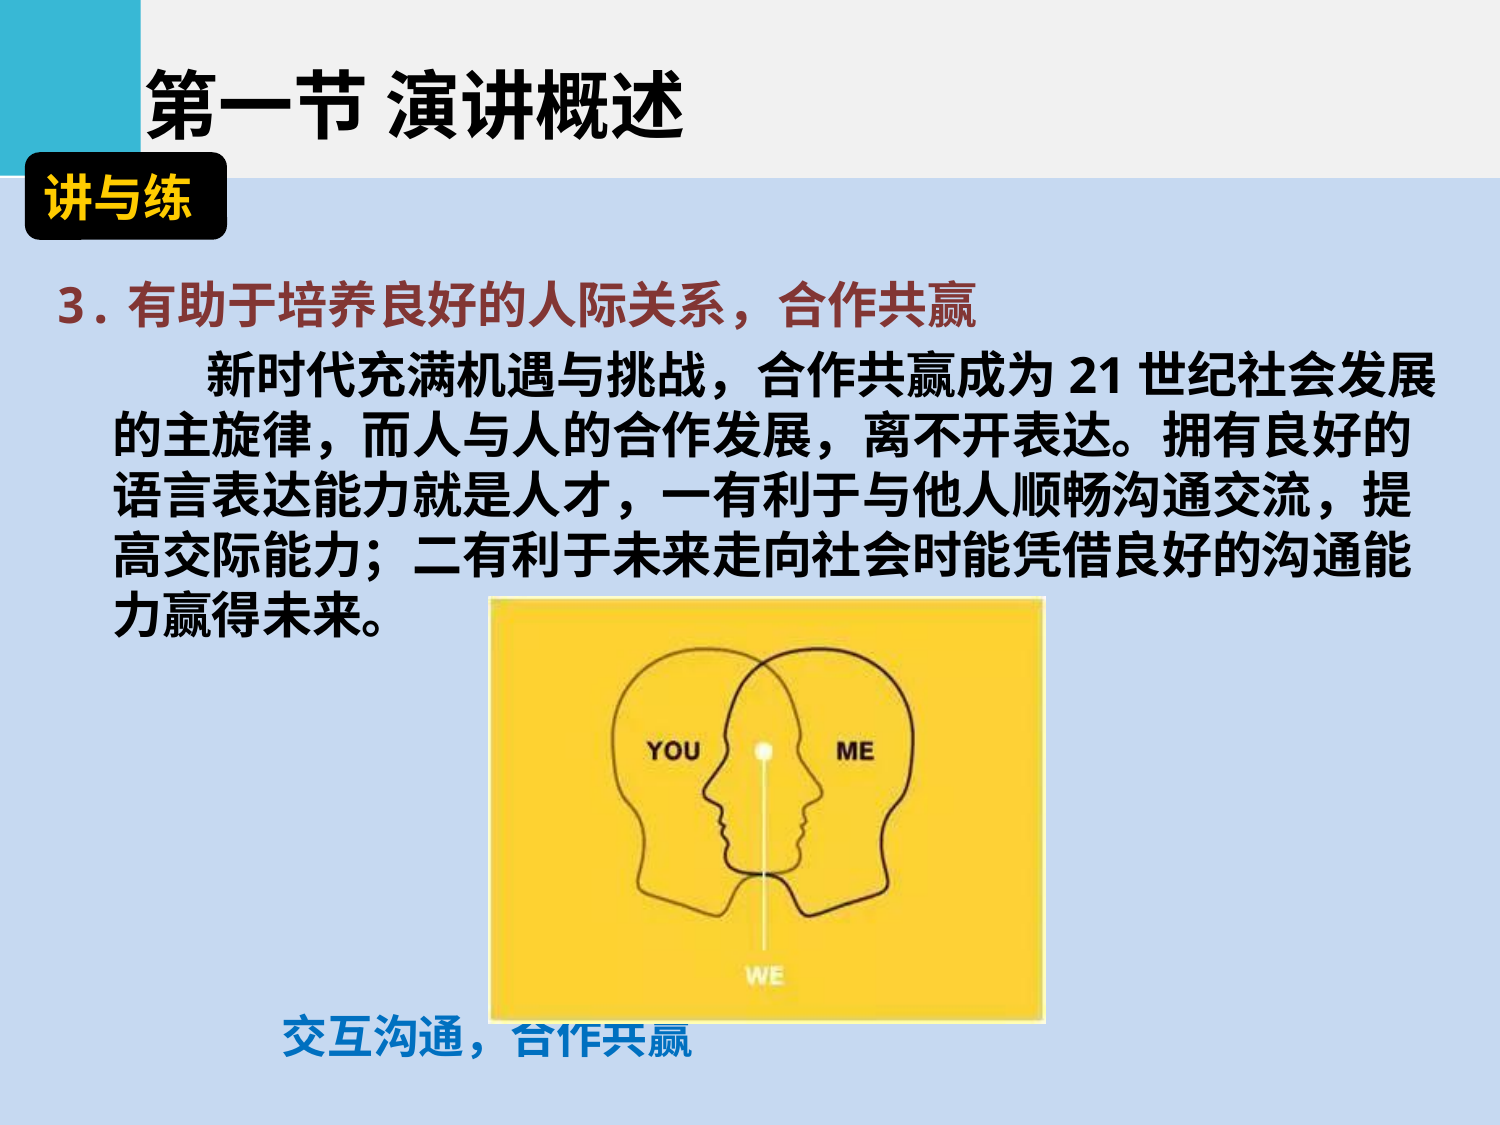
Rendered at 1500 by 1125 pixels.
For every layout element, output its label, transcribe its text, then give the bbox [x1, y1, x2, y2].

list 3.有助于培养良好的人际关系，合作共赢 新时代充满机遇与挑战，合作共赢成为21世纪社会发展的主旋律，而人与人的合作发展，离不开表达。拥有良好的语言表达能力就是人才，一有利于与他人顺畅沟通交流，提高交际能力；二有利于未来走向社会时能凭借良好的沟通能力赢得未来。 交互沟通，合作共赢 [40, 195, 1460, 800]
text_box [0, 178, 1500, 1125]
text_box 第一节 演讲概述 [141, 0, 1500, 178]
picture [488, 596, 1046, 1024]
text_box 讲与练 [22, 150, 230, 242]
text_box [0, 0, 141, 176]
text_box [635, 81, 699, 146]
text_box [489, 81, 540, 146]
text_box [175, 92, 244, 148]
